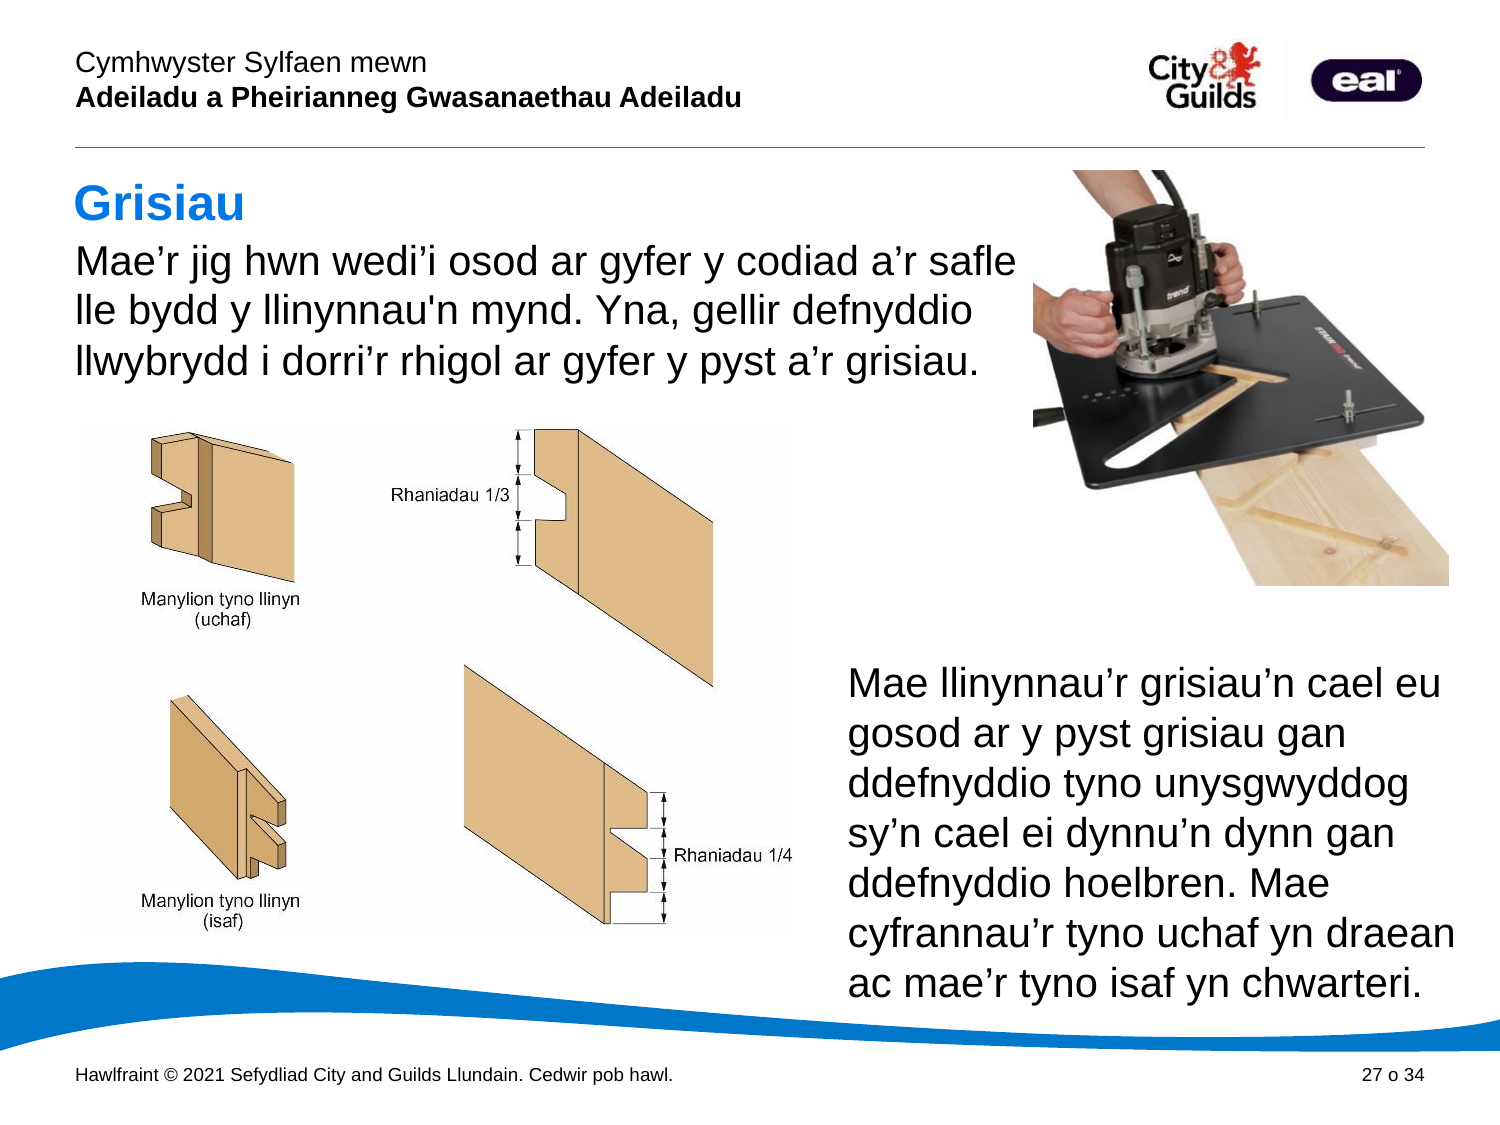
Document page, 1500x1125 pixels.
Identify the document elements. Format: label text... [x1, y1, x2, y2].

picture [1033, 169, 1450, 587]
text_box Mae llinynnau’r grisiau’n cael eu gosod ar y pyst grisiau gan ddefnyddio tyno unysgwyddog sy’n cael ei dynnu’n dynn gan ddefnyddio hoelbren. Mae cyfrannau’r tyno uchaf yn draean ac mae’r tyno isaf yn chwarteri. [832, 648, 1482, 1064]
title Grisiau [73, 170, 1031, 234]
picture [1149, 38, 1422, 121]
picture [78, 421, 794, 939]
list Mae’r jig hwn wedi’i osod ar gyfer y codiad a’r safle lle bydd y llinynnau'n mynd. Yna, gellir defnyddio llwybrydd i dorri’r rhigol ar gyfer y pyst a’r grisiau. [74, 233, 1028, 446]
